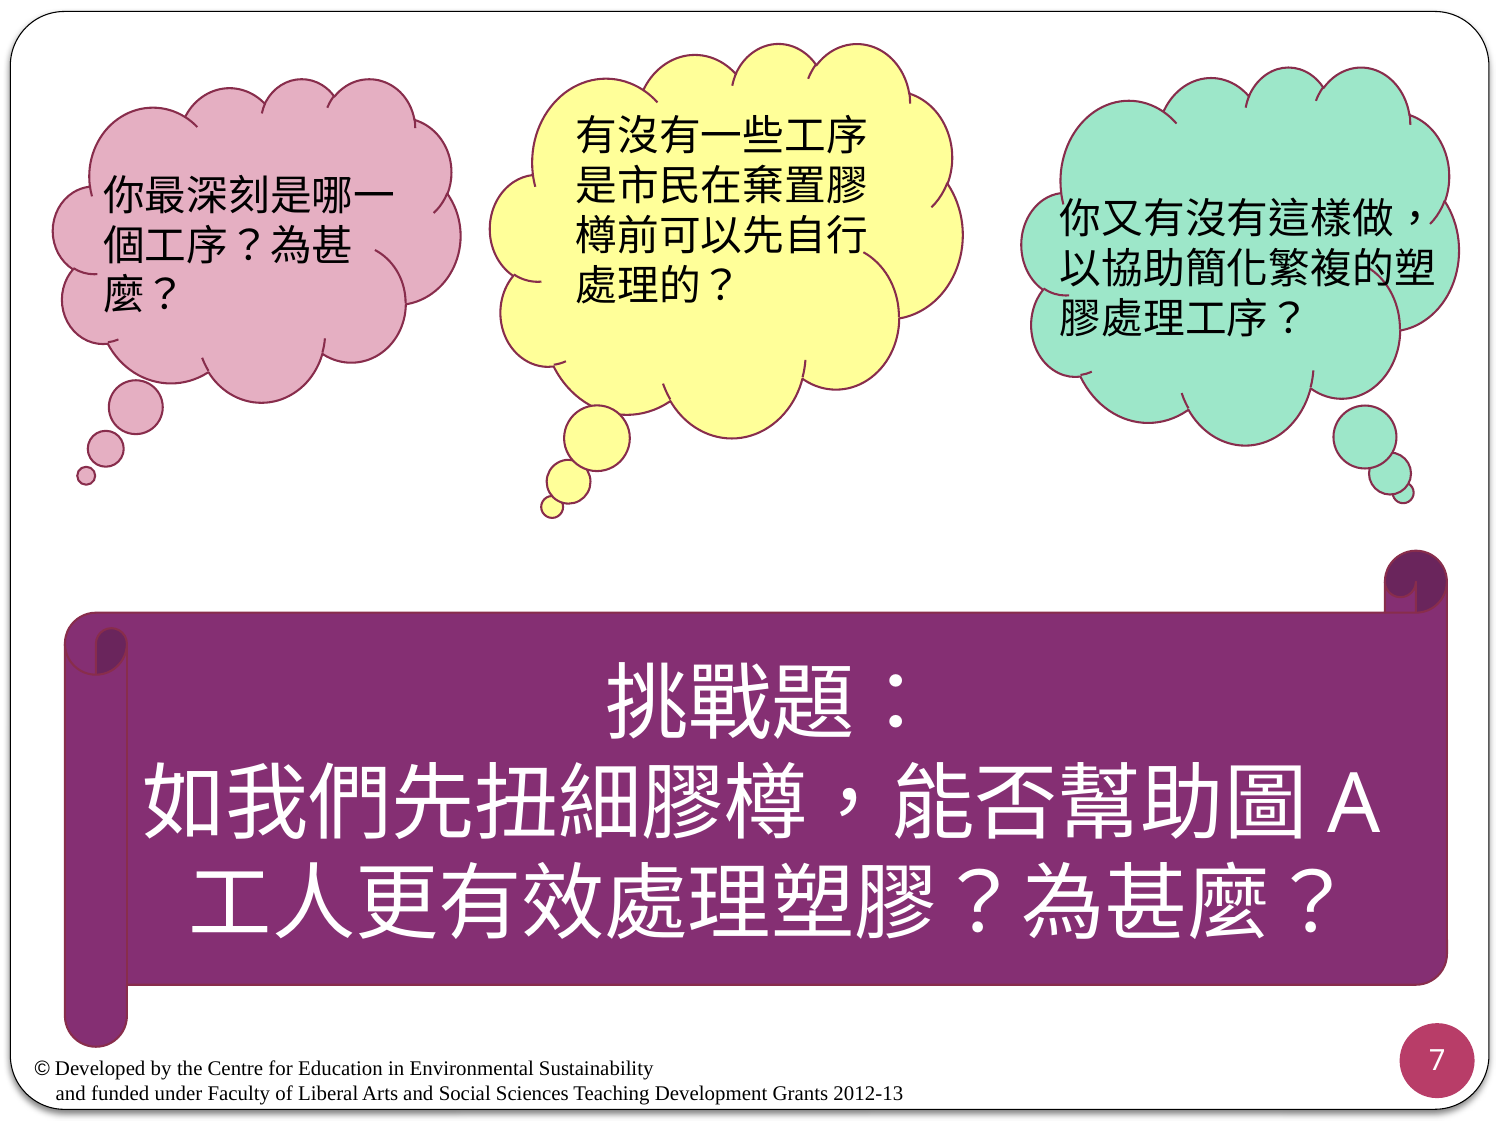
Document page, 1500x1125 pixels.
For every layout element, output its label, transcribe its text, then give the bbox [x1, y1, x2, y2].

text_box [90, 78, 462, 302]
text_box [51, 185, 403, 436]
text_box [1059, 66, 1451, 184]
text_box [76, 465, 97, 486]
text_box 有沒有一些工序是市民在棄置膠樽前可以先自行處理的？ [560, 101, 892, 317]
text_box [1332, 404, 1415, 505]
text_box 挑戰題： 如我們先扭細膠樽，能否幫助圖A工人更有效處理塑膠？為甚麼？ [63, 549, 1449, 1047]
slide_number 7 [1399, 1023, 1475, 1099]
text_box 你最深刻是哪一個工序？為甚麼？ [88, 160, 420, 326]
text_box [86, 429, 125, 468]
text_box [1020, 197, 1399, 447]
text_box © Developed by the Centre for Education in Environmental Sustainability and funded under Faculty of Liberal Arts and Social Sciences Teaching Development Grants 2012-13 [19, 1047, 924, 1112]
text_box 你又有沒有這樣做，以協助簡化繁複的塑膠處理工序？ [1045, 184, 1459, 350]
text_box [488, 42, 964, 519]
